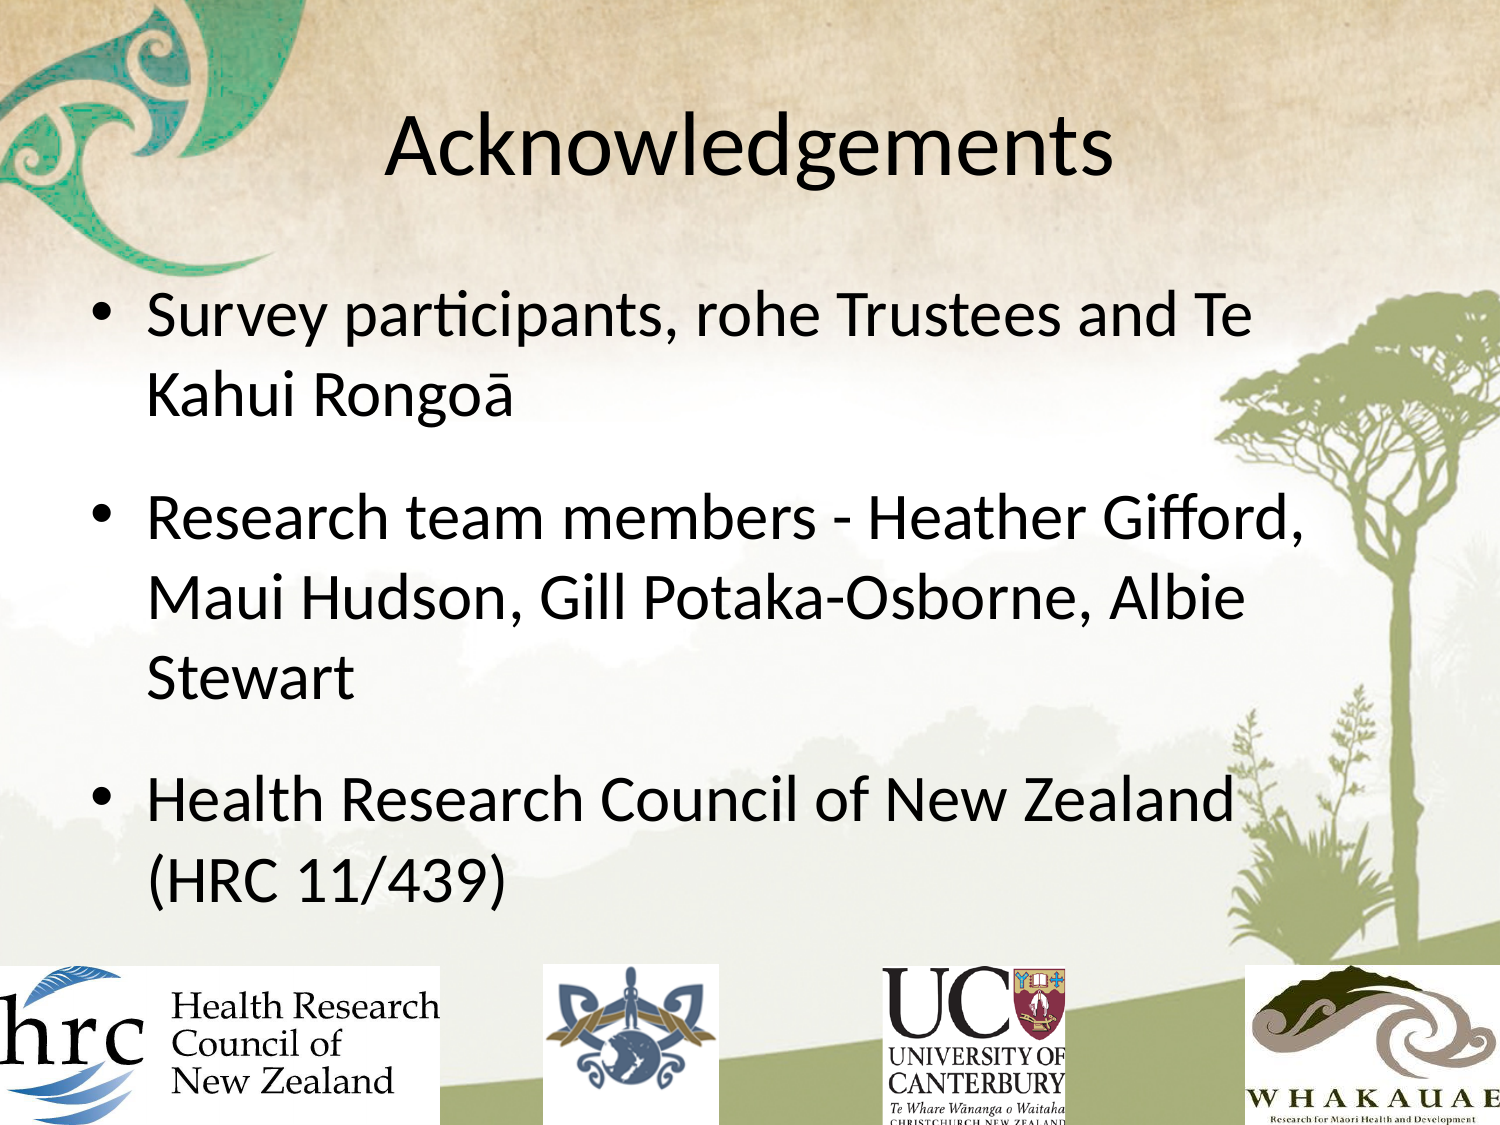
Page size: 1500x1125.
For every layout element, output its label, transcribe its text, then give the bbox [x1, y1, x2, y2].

title Acknowledgements [75, 45, 1425, 233]
list Survey participants, rohe Trustees and Te Kahui Rongoā Research team members - Heather Gifford, Maui Hudson, Gill Potaka-Osborne, Albie Stewart Health Research Council of New Zealand (HRC 11/439) [75, 262, 1425, 1005]
picture [0, 0, 1500, 1125]
